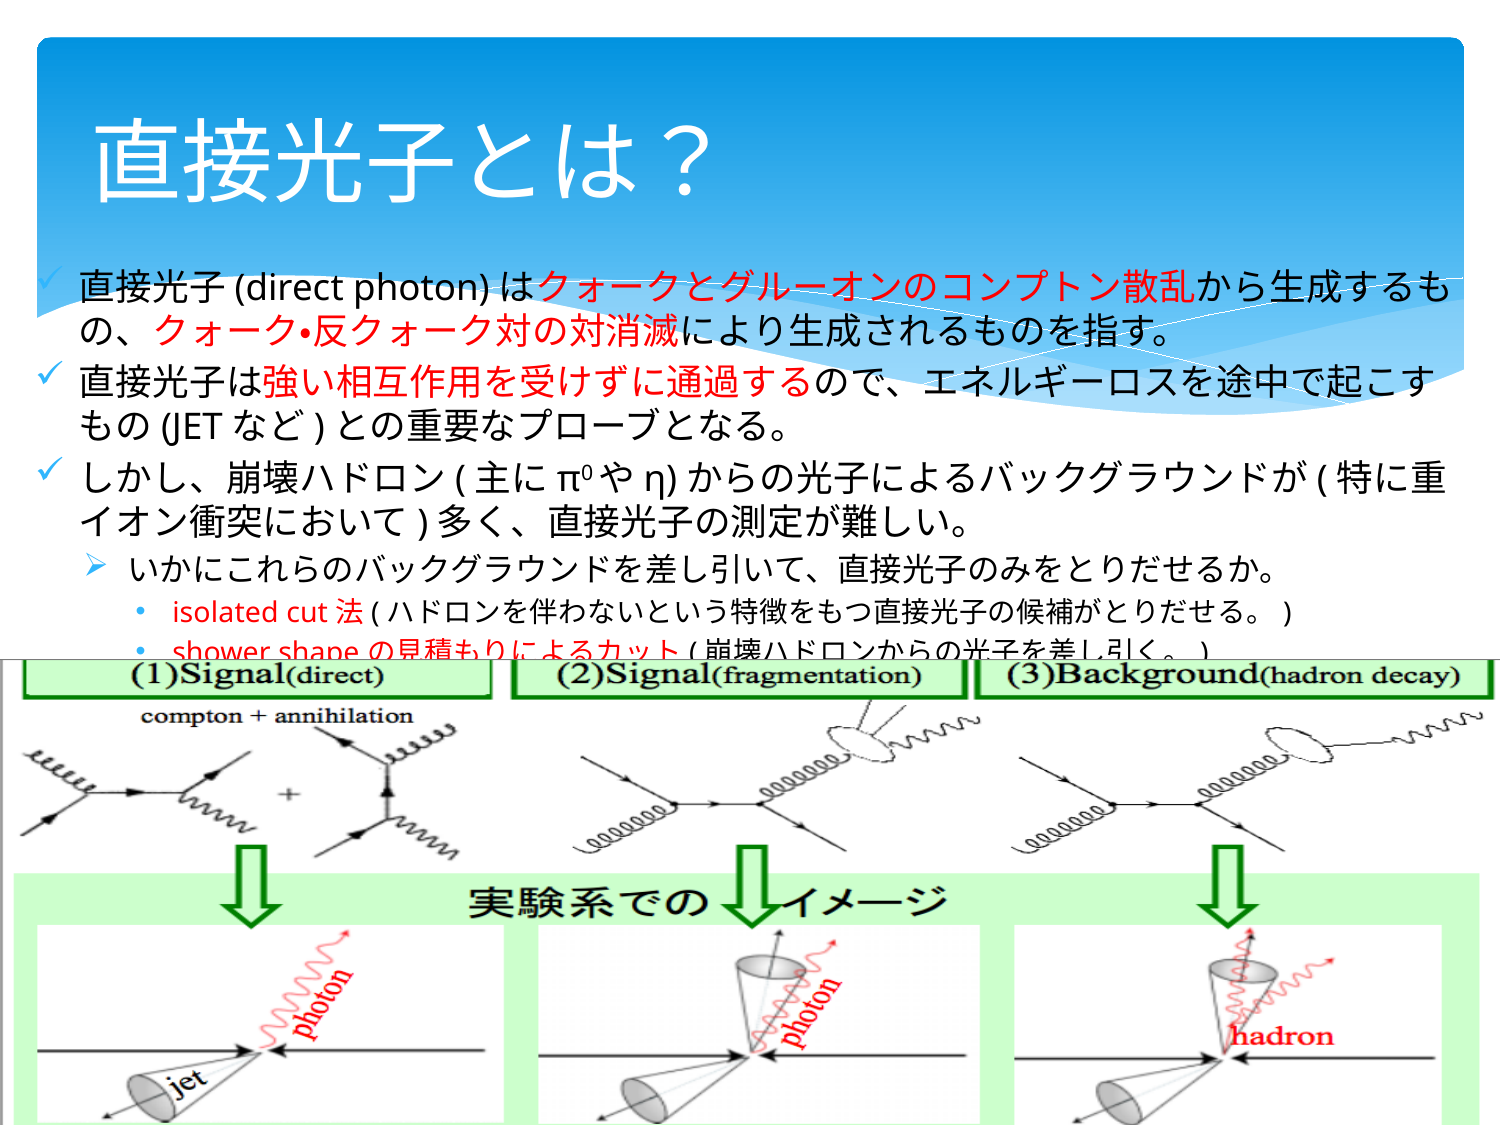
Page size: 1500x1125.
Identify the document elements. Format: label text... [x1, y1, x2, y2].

title 直接光子とは？ [75, 55, 1425, 261]
picture [0, 659, 1500, 1125]
list 直接光子(direct photon)はクォークとグルーオンのコンプトン散乱から生成するもの、クォーク・反クォーク対の対消滅により生成されるものを指す。 直接光子は強い相互作用を受けずに通過するので、エネルギーロスを途中で起こすもの(JETなど)との重要なプローブとなる。 しかし、崩壊ハドロン(主にπ0やη)からの光子によるバックグラウンドが(特に重イオン衝突において)多く、直接光子の測定が難しい。 いかにこれらのバックグラウンドを差し引いて、直接光子のみをとりだせるか。 isolated cut法(ハドロンを伴わないという特徴をもつ直接光子の候補がとりだせる。) shower shapeの見積もりによるカット(崩壊ハドロンからの光子を差し引く。) [19, 256, 1471, 657]
